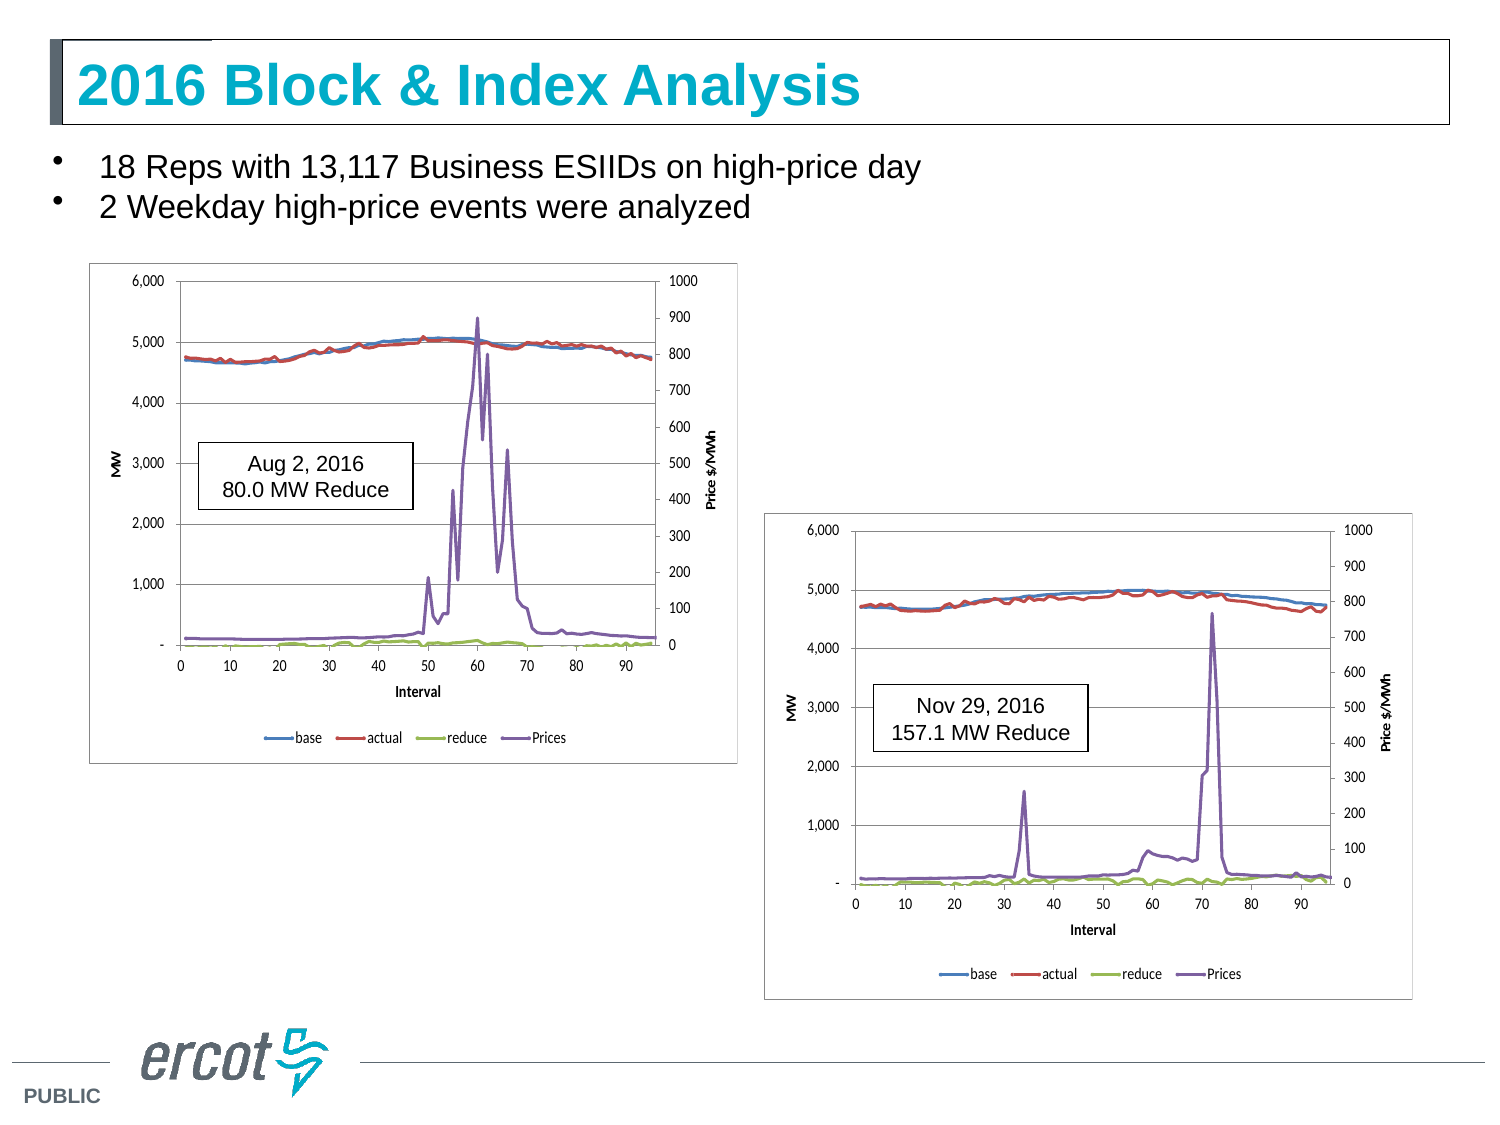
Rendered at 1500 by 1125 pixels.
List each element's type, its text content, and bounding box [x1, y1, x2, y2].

text_box 18 Reps with 13,117 Business ESIIDs on high-price day 2 Weekday high-price events were analyzed [37, 137, 1113, 247]
picture [88, 262, 738, 765]
picture [137, 1024, 332, 1100]
picture [763, 512, 1413, 1000]
title 2016 Block & Index Analysis [62, 39, 1450, 125]
